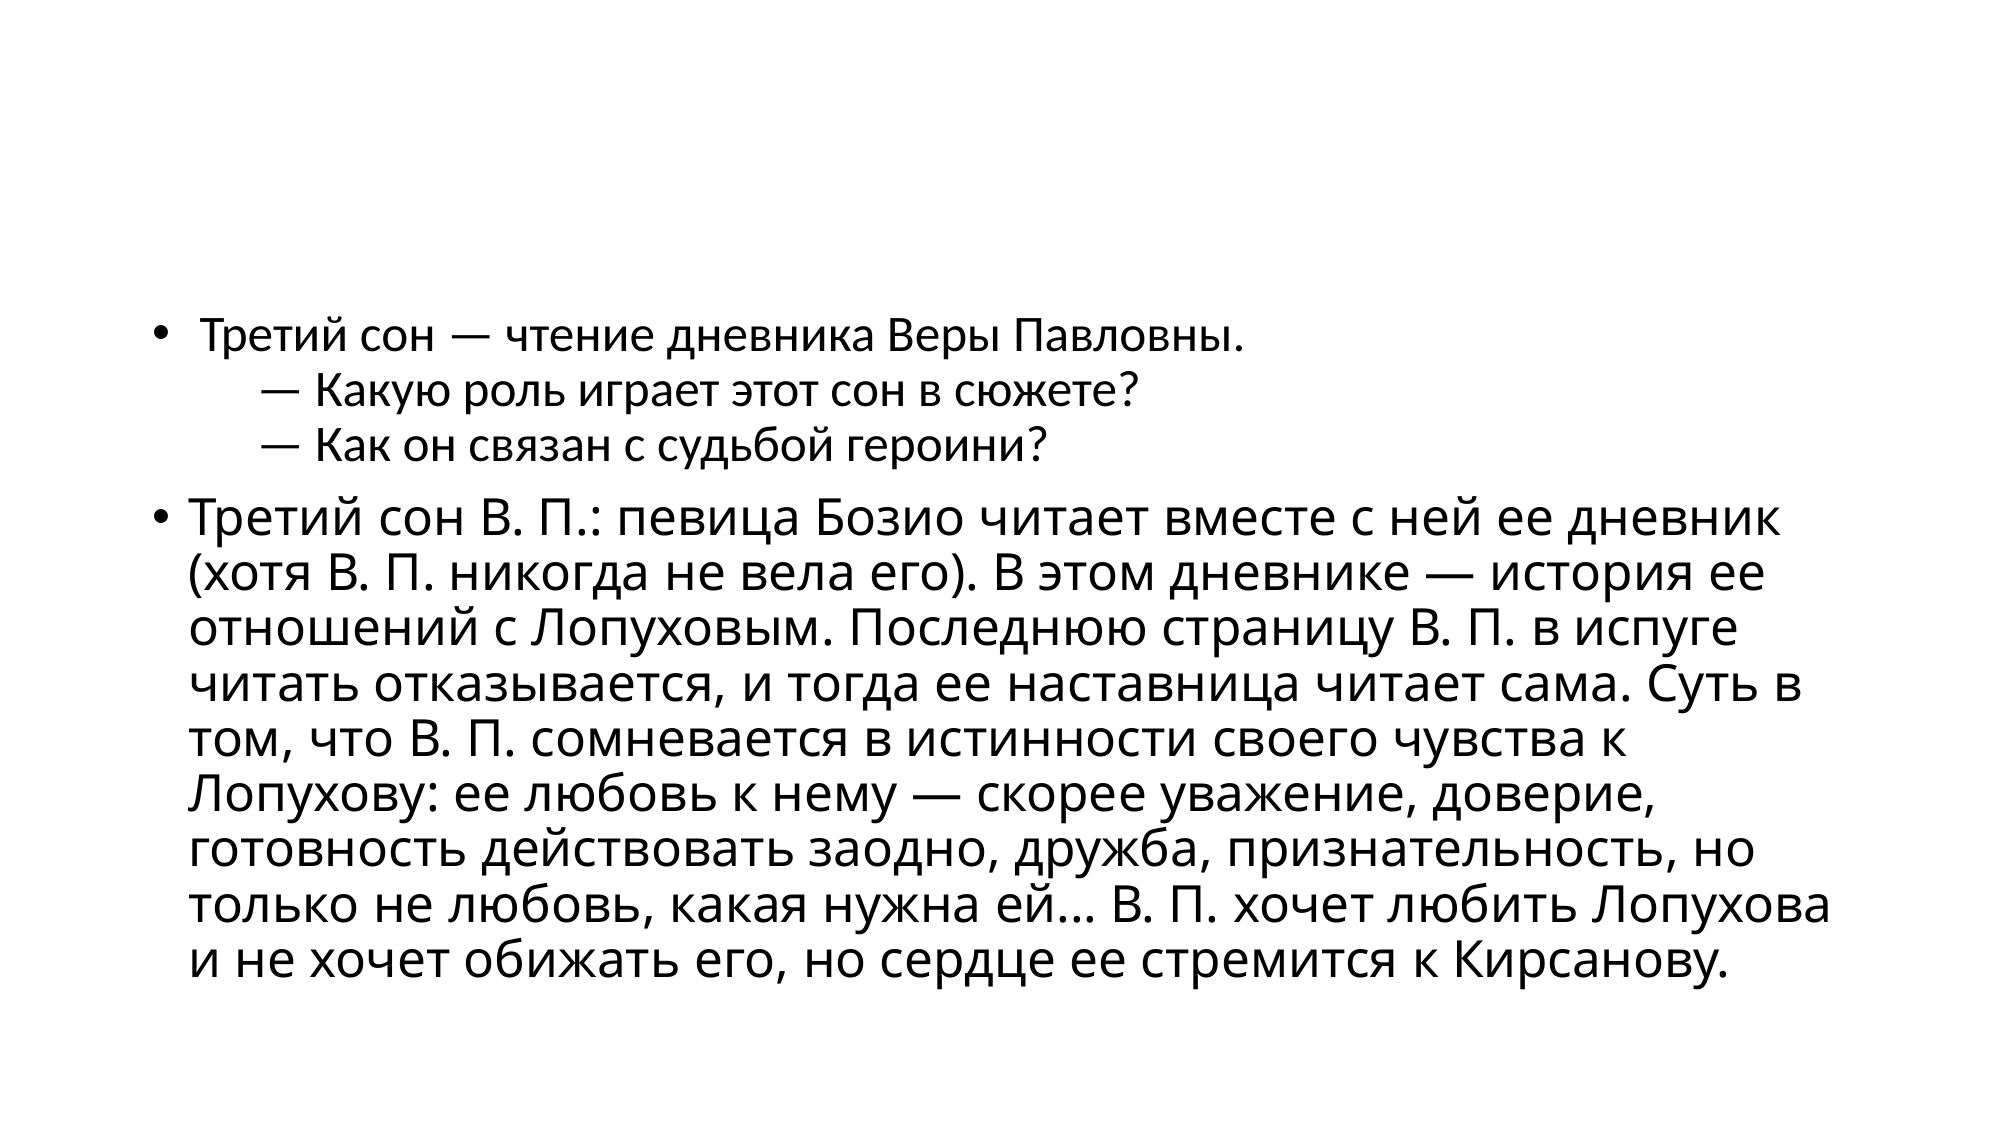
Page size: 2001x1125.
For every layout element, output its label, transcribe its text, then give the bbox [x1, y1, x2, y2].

list Третий сон — чтение дневника Веры Павловны. — Какую роль играет этот сон в сюжете? — Как он связан с судьбой героини? Третий сон В. П.: певица Бозио читает вместе с ней ее дневник (хотя В. П. никогда не вела его). В этом дневнике — история ее отношений с Лопуховым. Последнюю страницу В. П. в испуге читать отказывается, и тогда ее наставница читает сама. Суть в том, что В. П. сомневается в истинности своего чувства к Лопухову: ее любовь к нему — скорее уважение, доверие, готовность действовать заодно, дружба, признательность, но только не любовь, какая нужна ей... В. П. хочет любить Лопухова и не хочет обижать его, но сердце ее стремится к Кирсанову. [137, 299, 1863, 1014]
